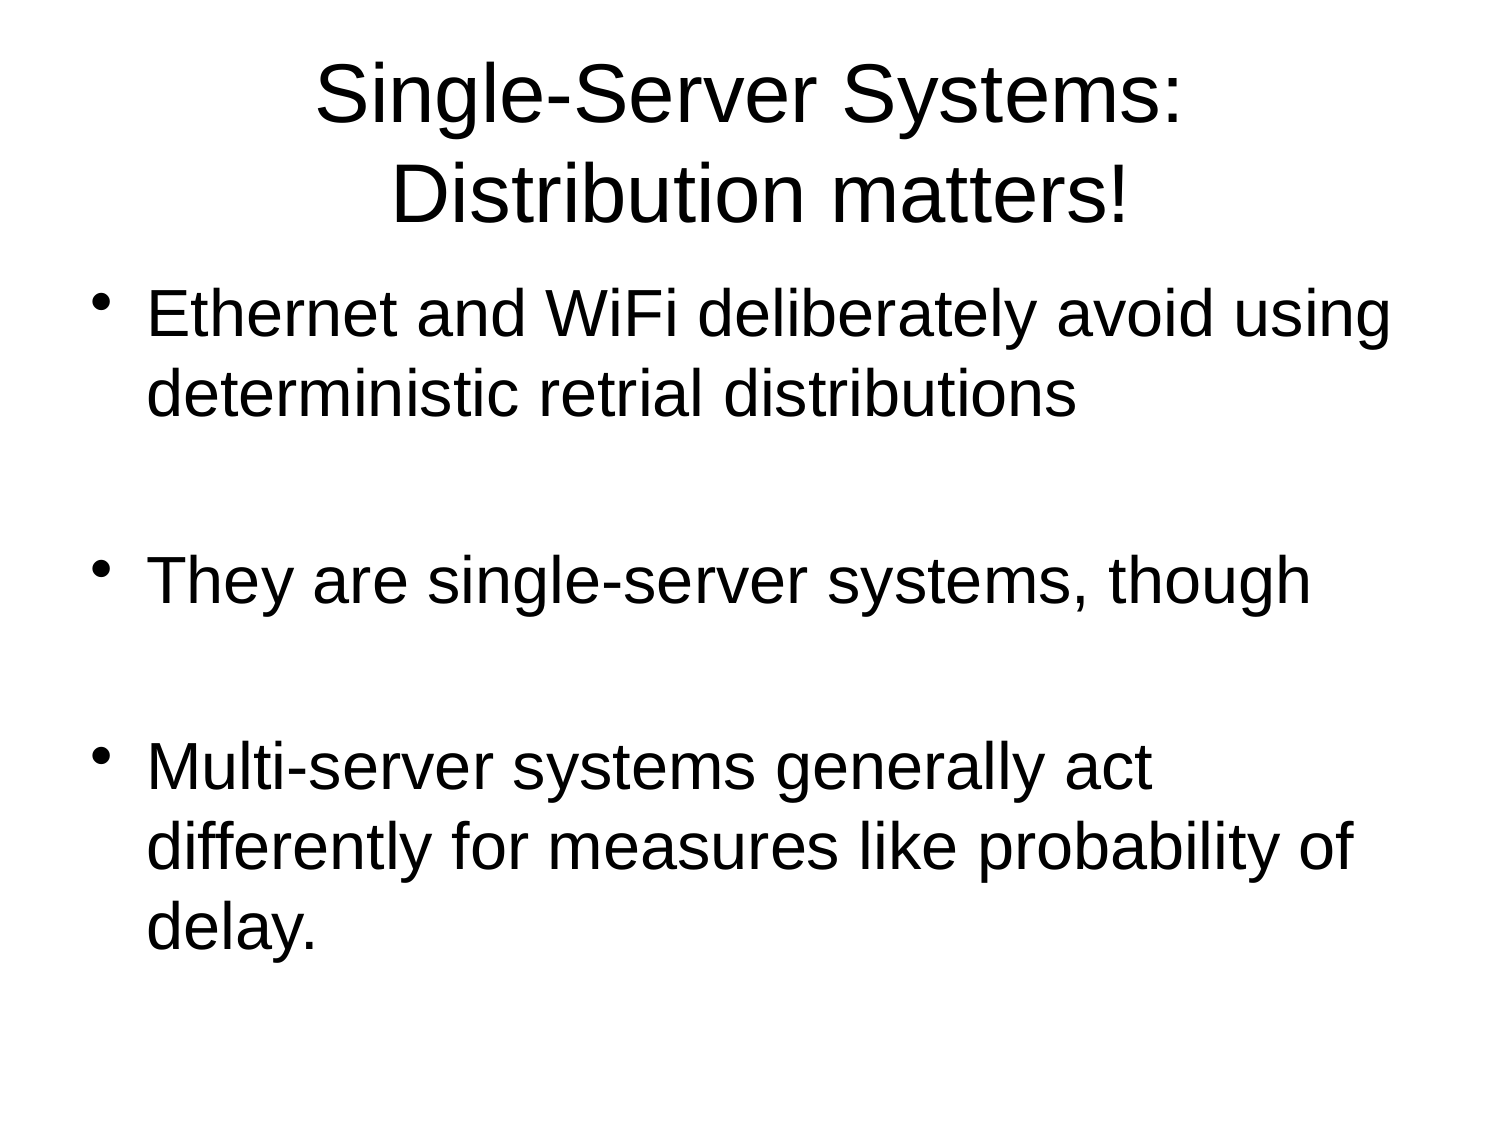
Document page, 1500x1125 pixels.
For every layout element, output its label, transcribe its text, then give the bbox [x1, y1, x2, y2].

list Ethernet and WiFi deliberately avoid using deterministic retrial distributions They are single-server systems, though Multi-server systems generally act differently for measures like probability of delay. [74, 262, 1426, 1006]
title Single-Server Systems: Distribution matters! [74, 44, 1426, 233]
